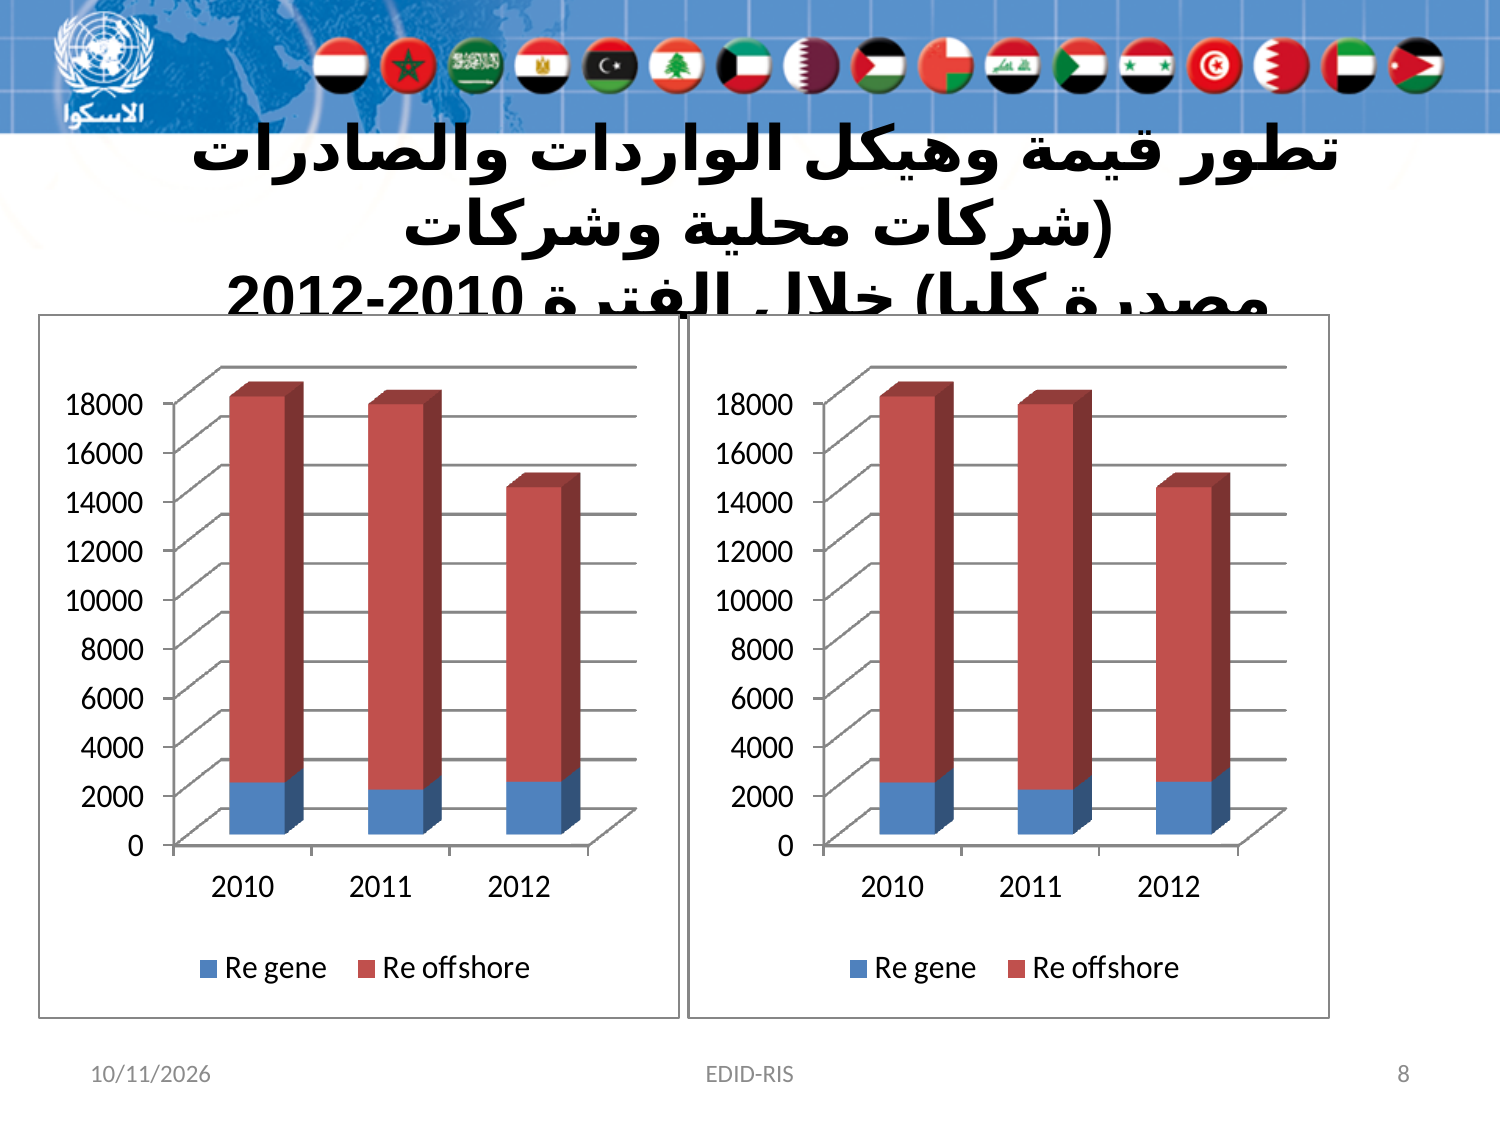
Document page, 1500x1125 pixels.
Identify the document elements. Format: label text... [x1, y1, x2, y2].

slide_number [75, 1067, 425, 1103]
slide_number 8 [1074, 1067, 1425, 1103]
title تطور قيمة وهيكل الواردات والصادرات (شركات محلية وشركات مصدرة كليا) خلال الفترة 2010-2012 [74, 148, 1426, 291]
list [29, 314, 1500, 1059]
picture [0, 0, 1500, 1125]
footer EDID-RIS [512, 1067, 988, 1103]
